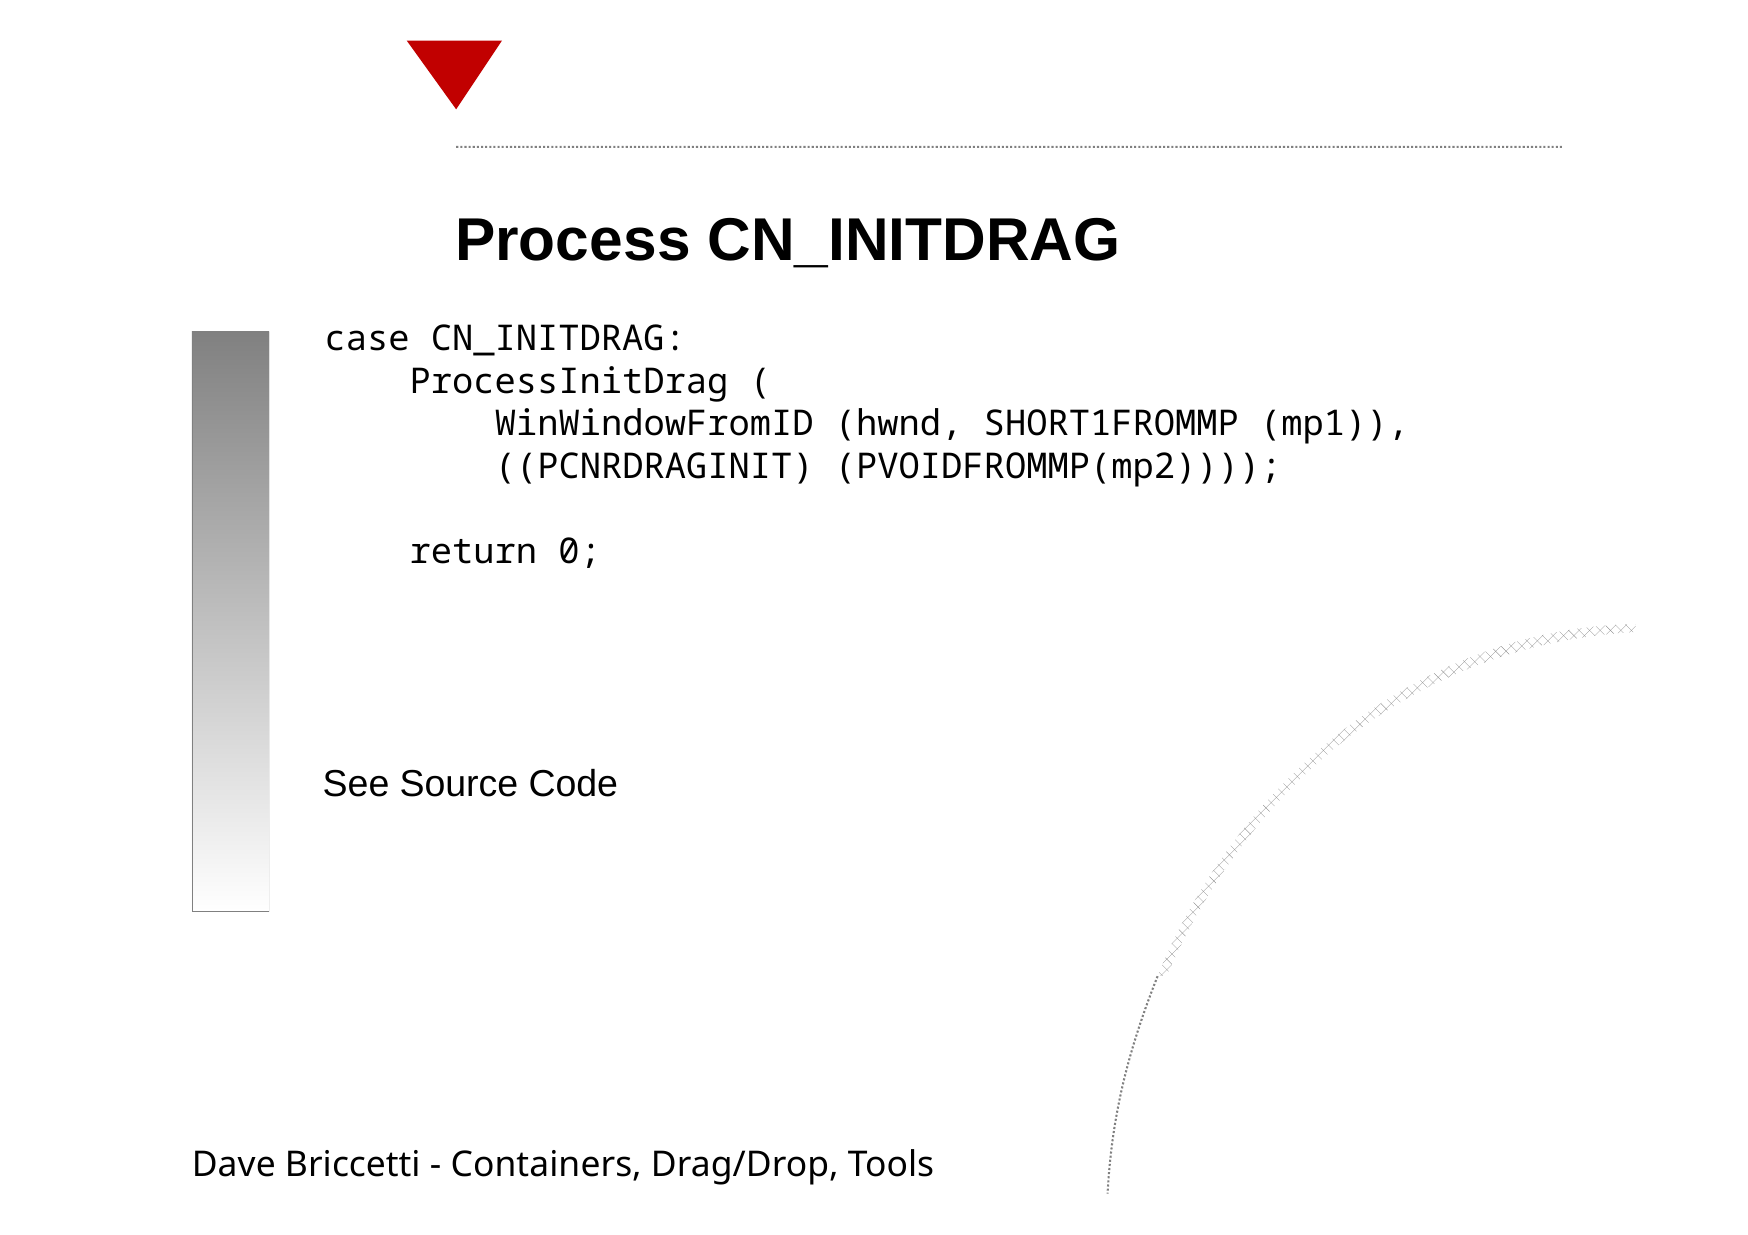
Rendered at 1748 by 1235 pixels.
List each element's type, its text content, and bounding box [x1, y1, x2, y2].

text_box [1157, 624, 1636, 977]
text_box case CN_INITDRAG: ProcessInitDrag ( WinWindowFromID (hwnd, SHORT1FROMMP (mp1)), ((PCNRDRAGINIT) (PVOIDFROMMP(mp2)))); return 0; [324, 315, 1576, 571]
text_box Process CN_INITDRAG [455, 200, 1568, 273]
text_box [191, 331, 270, 912]
text_box See Source Code [322, 759, 1101, 805]
text_box [1112, 976, 1158, 1141]
text_box Dave Briccetti - Containers, Drag/Drop, Tools [191, 1141, 1505, 1184]
text_box [406, 40, 503, 110]
